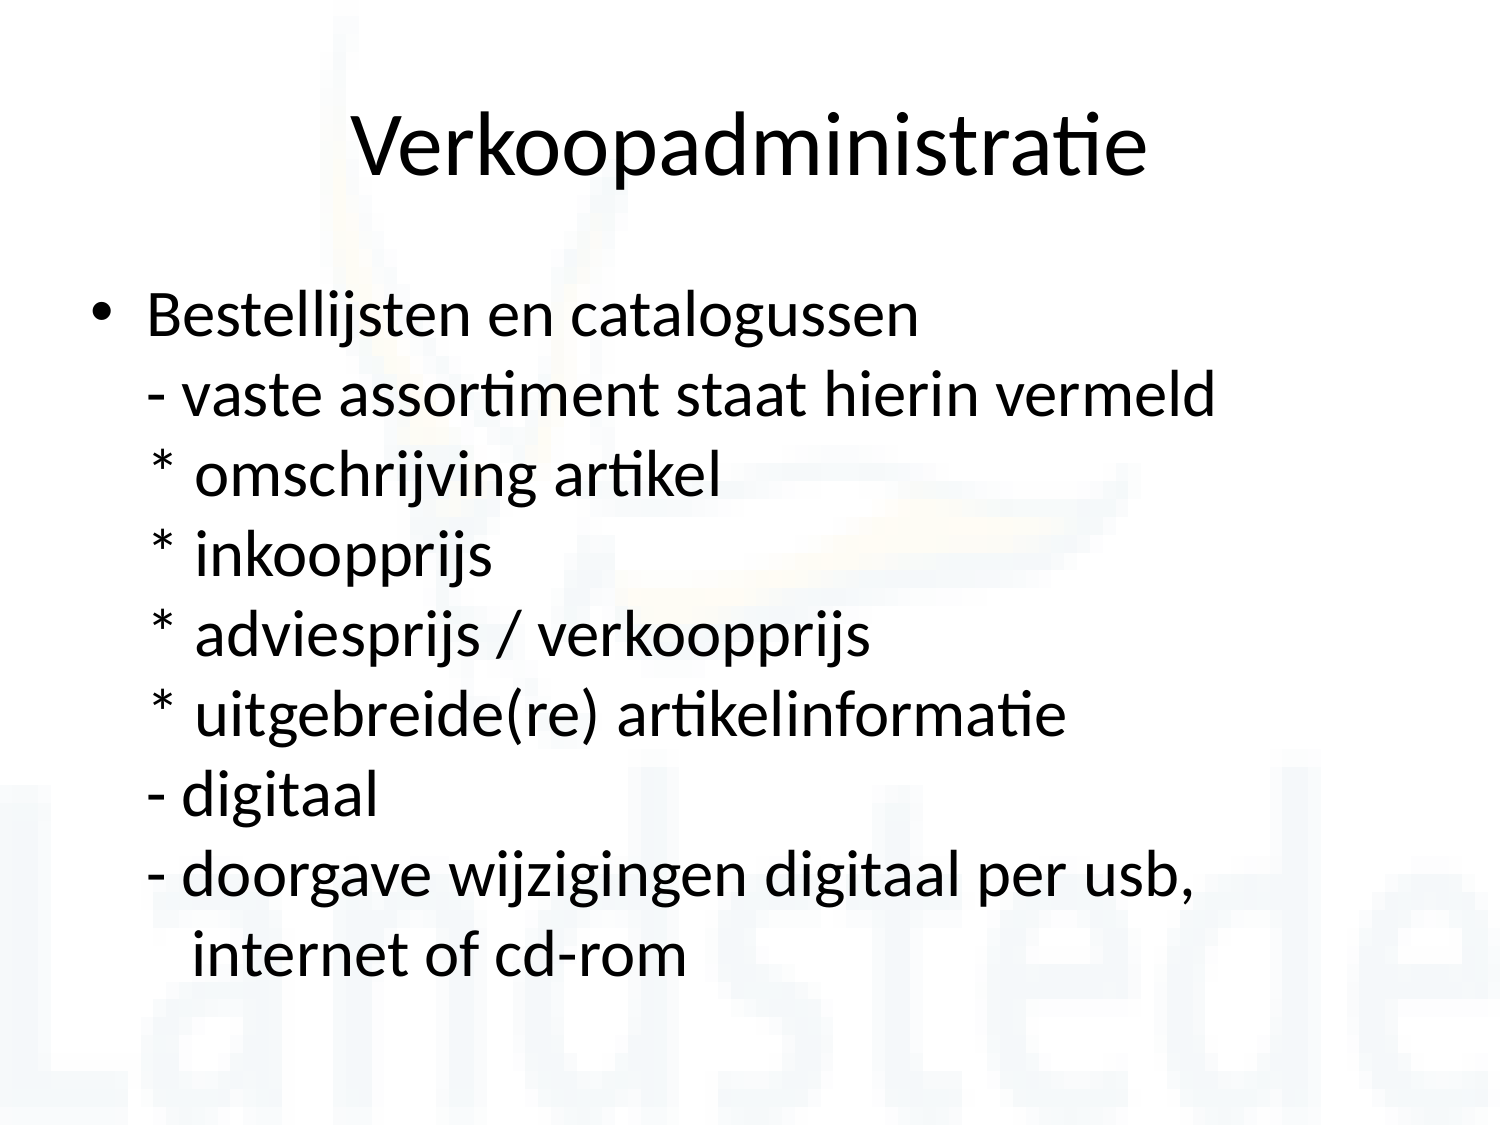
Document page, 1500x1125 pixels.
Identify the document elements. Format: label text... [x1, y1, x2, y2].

title Verkoopadministratie [75, 45, 1425, 233]
list Bestellijsten en catalogussen - vaste assortiment staat hierin vermeld * omschrijving artikel * inkoopprijs * adviesprijs / verkoopprijs * uitgebreide(re) artikelinformatie - digitaal - doorgave wijzigingen digitaal per usb, internet of cd-rom [75, 262, 1425, 1005]
